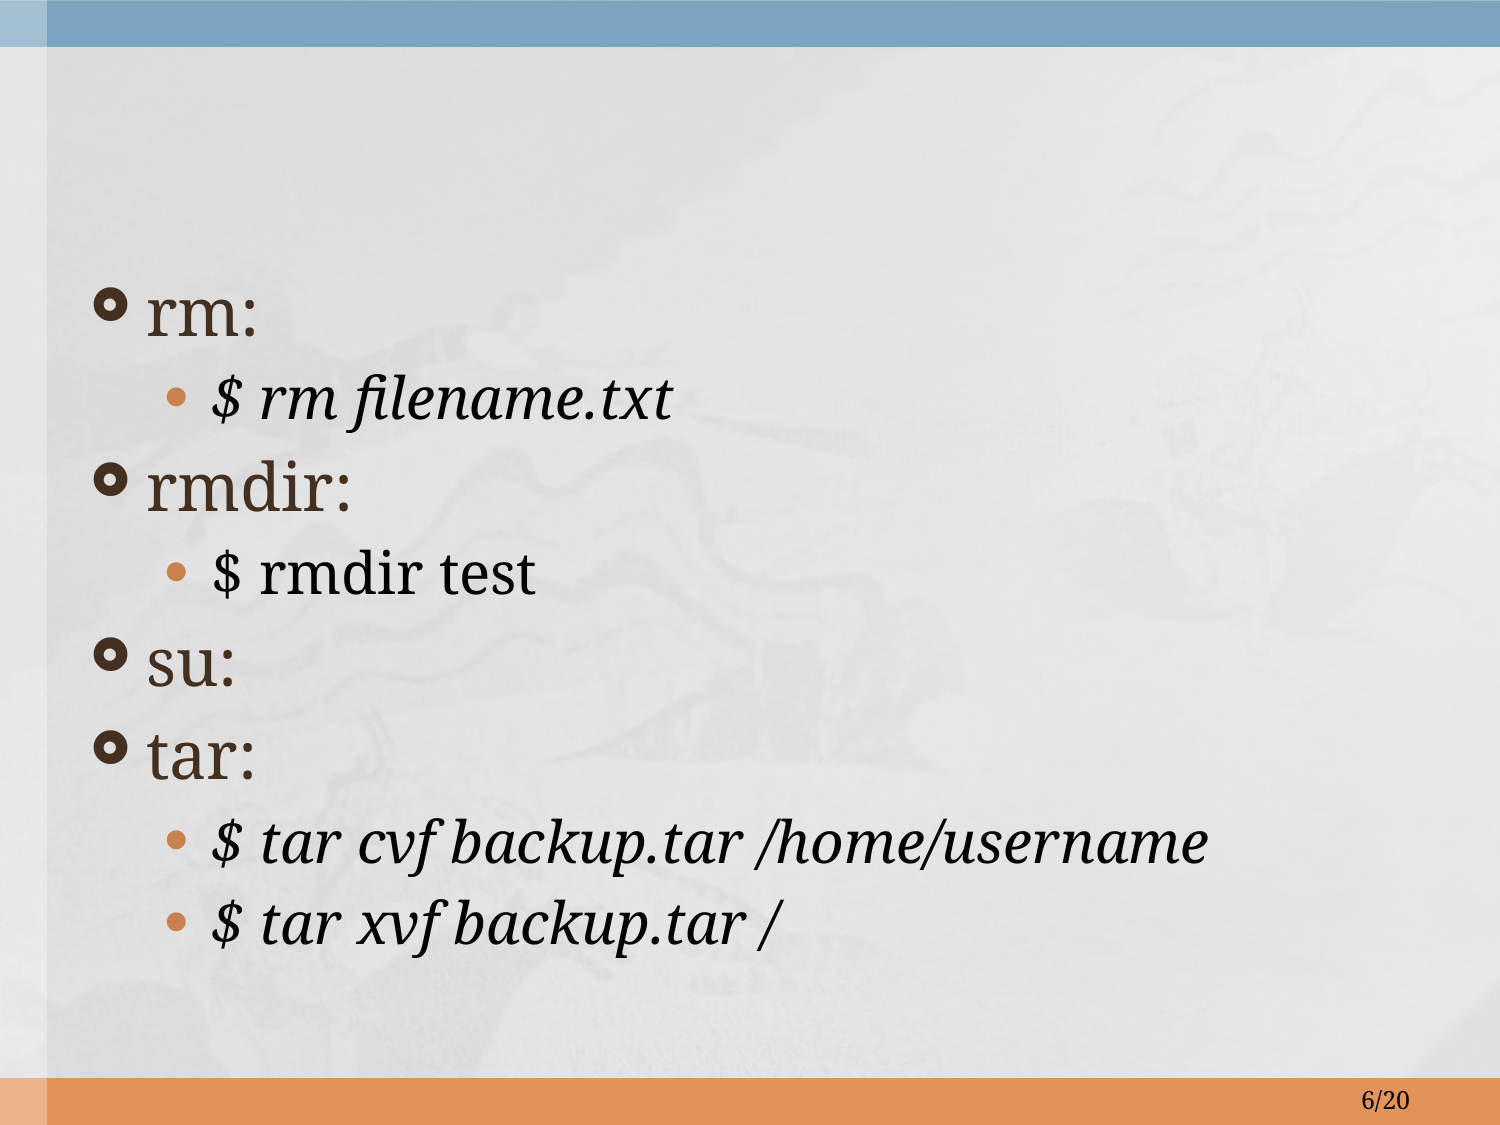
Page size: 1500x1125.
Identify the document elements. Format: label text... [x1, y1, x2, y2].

list rm: $ rm filename.txt rmdir: $ rmdir test su: tar: $ tar cvf backup.tar /home/username $ tar xvf backup.tar / [75, 262, 1425, 1005]
slide_number 6/20 [1074, 1078, 1425, 1125]
